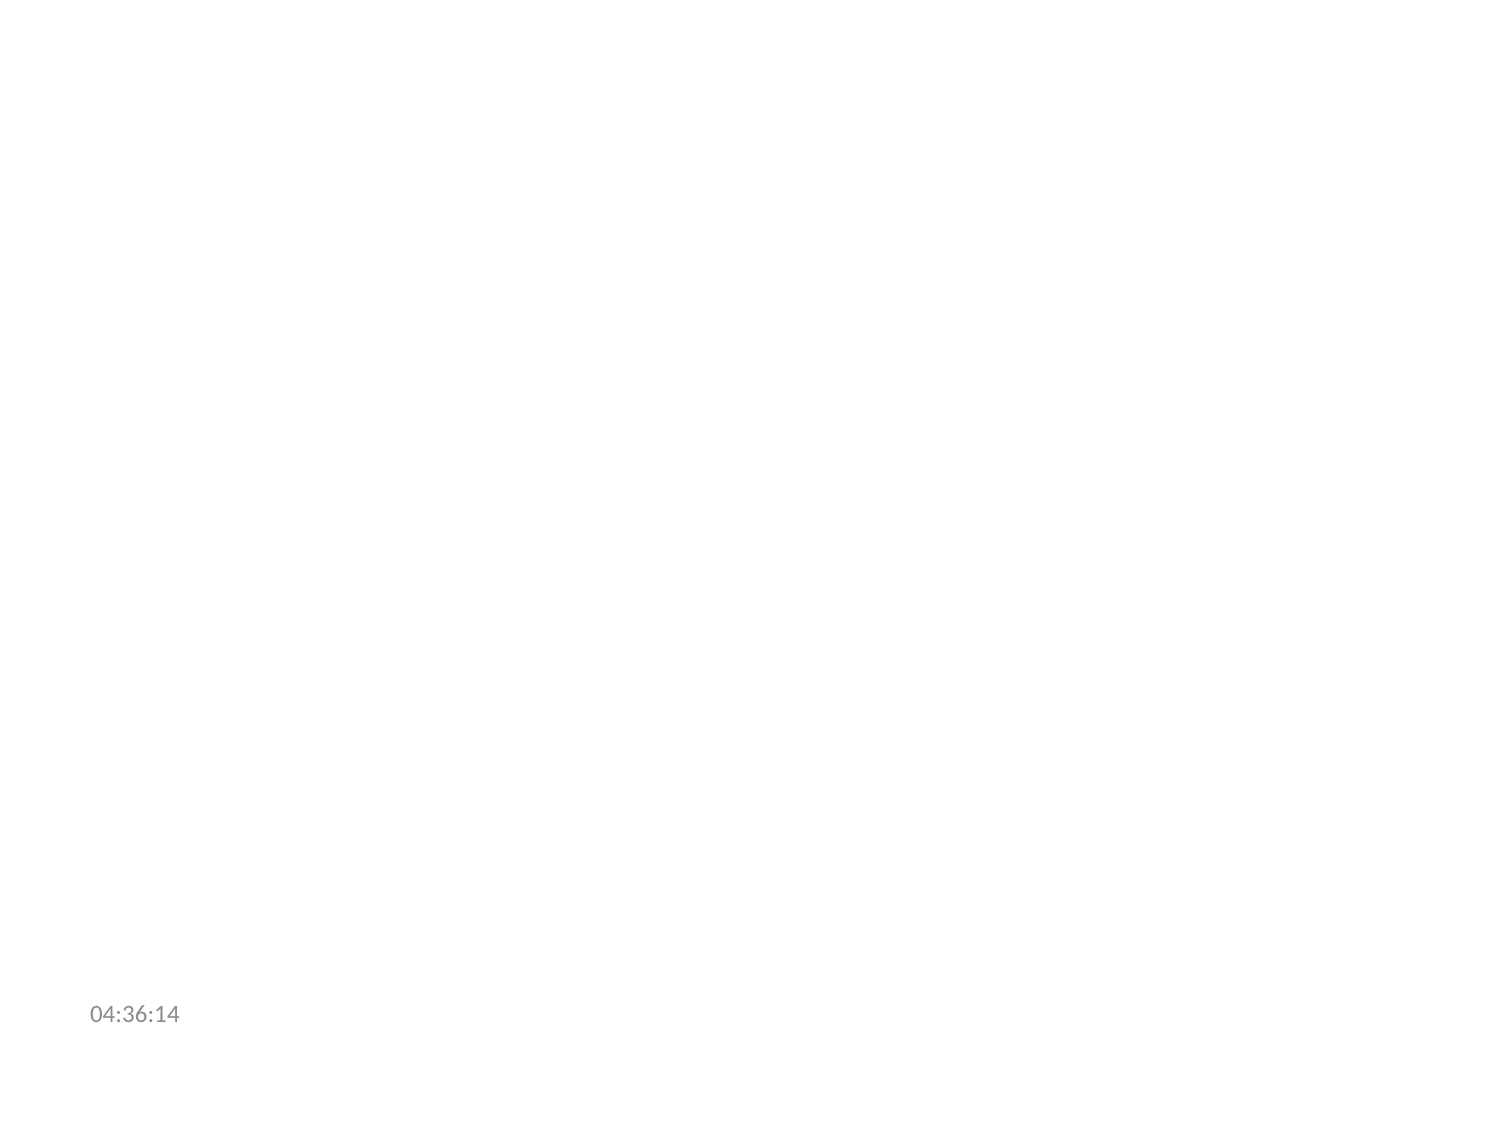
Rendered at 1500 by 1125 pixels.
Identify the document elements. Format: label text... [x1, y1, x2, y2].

text_box 15:35:09 [75, 982, 425, 1043]
